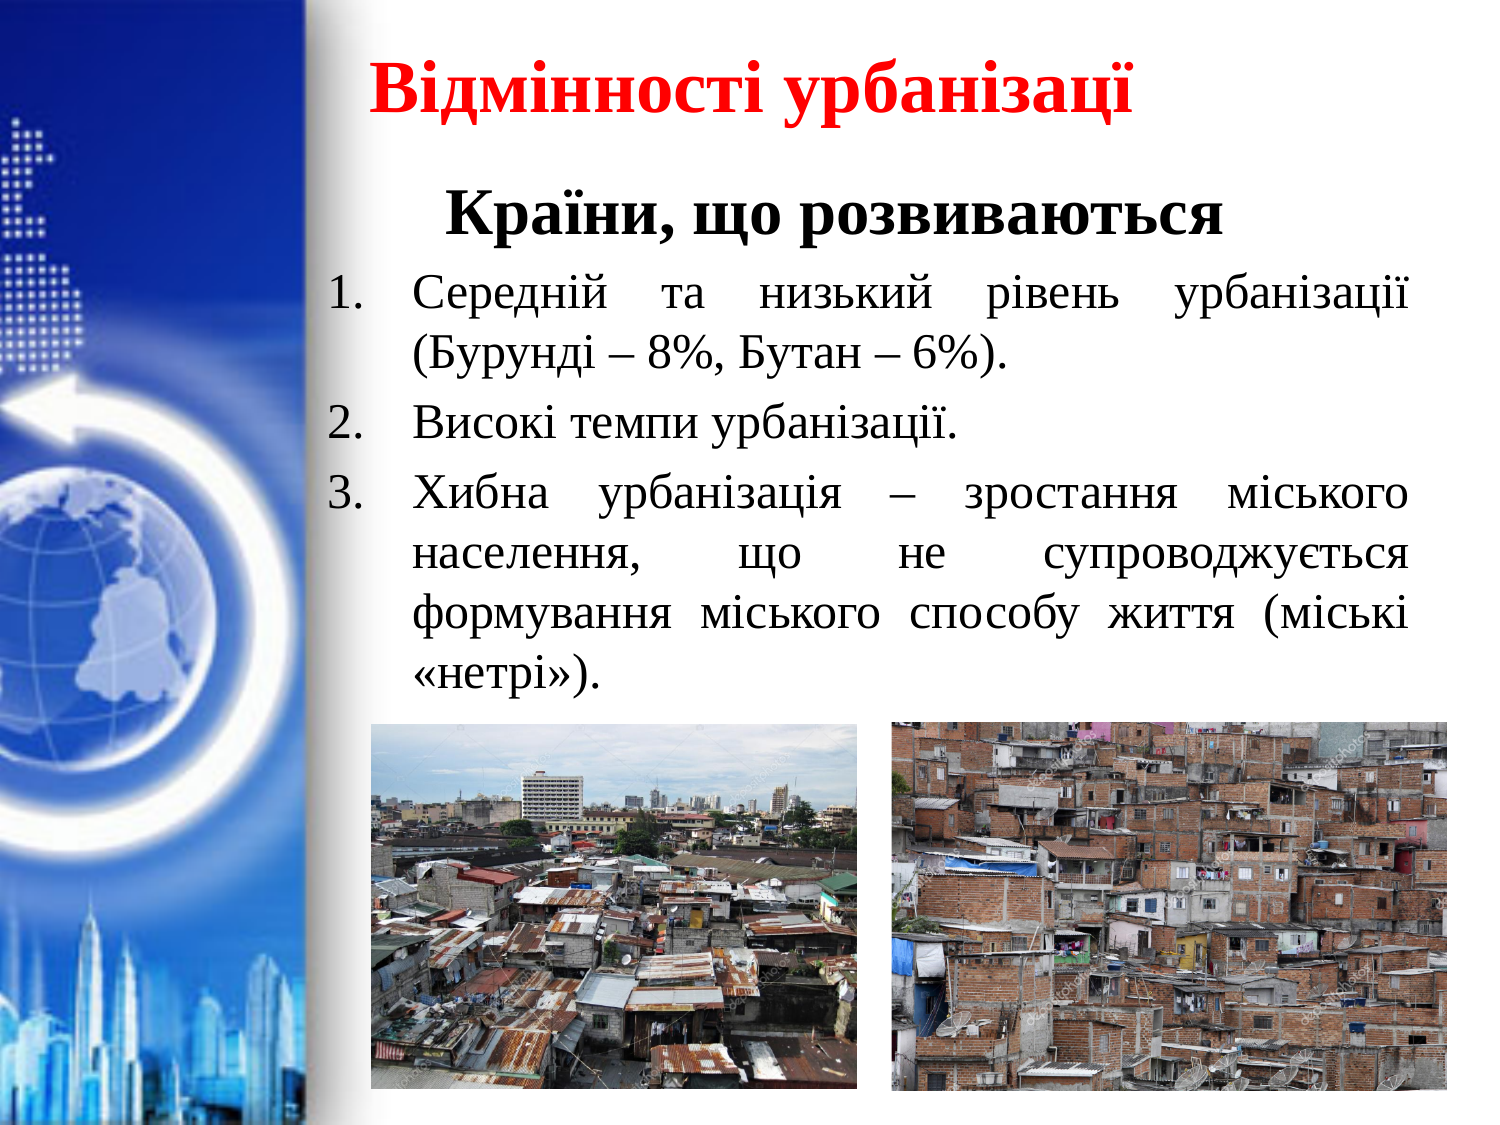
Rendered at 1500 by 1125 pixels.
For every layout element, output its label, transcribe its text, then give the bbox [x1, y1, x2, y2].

list Країни, що розвиваються Середній та низький рівень урбанізації (Бурунді – 8%, Бутан – 6%). Високі темпи урбанізації. Хибна урбанізація – зростання міського населення, що не супроводжується формування міського способу життя (міські «нетрі»). [312, 160, 1425, 1005]
title Відмінності урбанізацї [76, 42, 1427, 124]
picture [0, 0, 1500, 1125]
